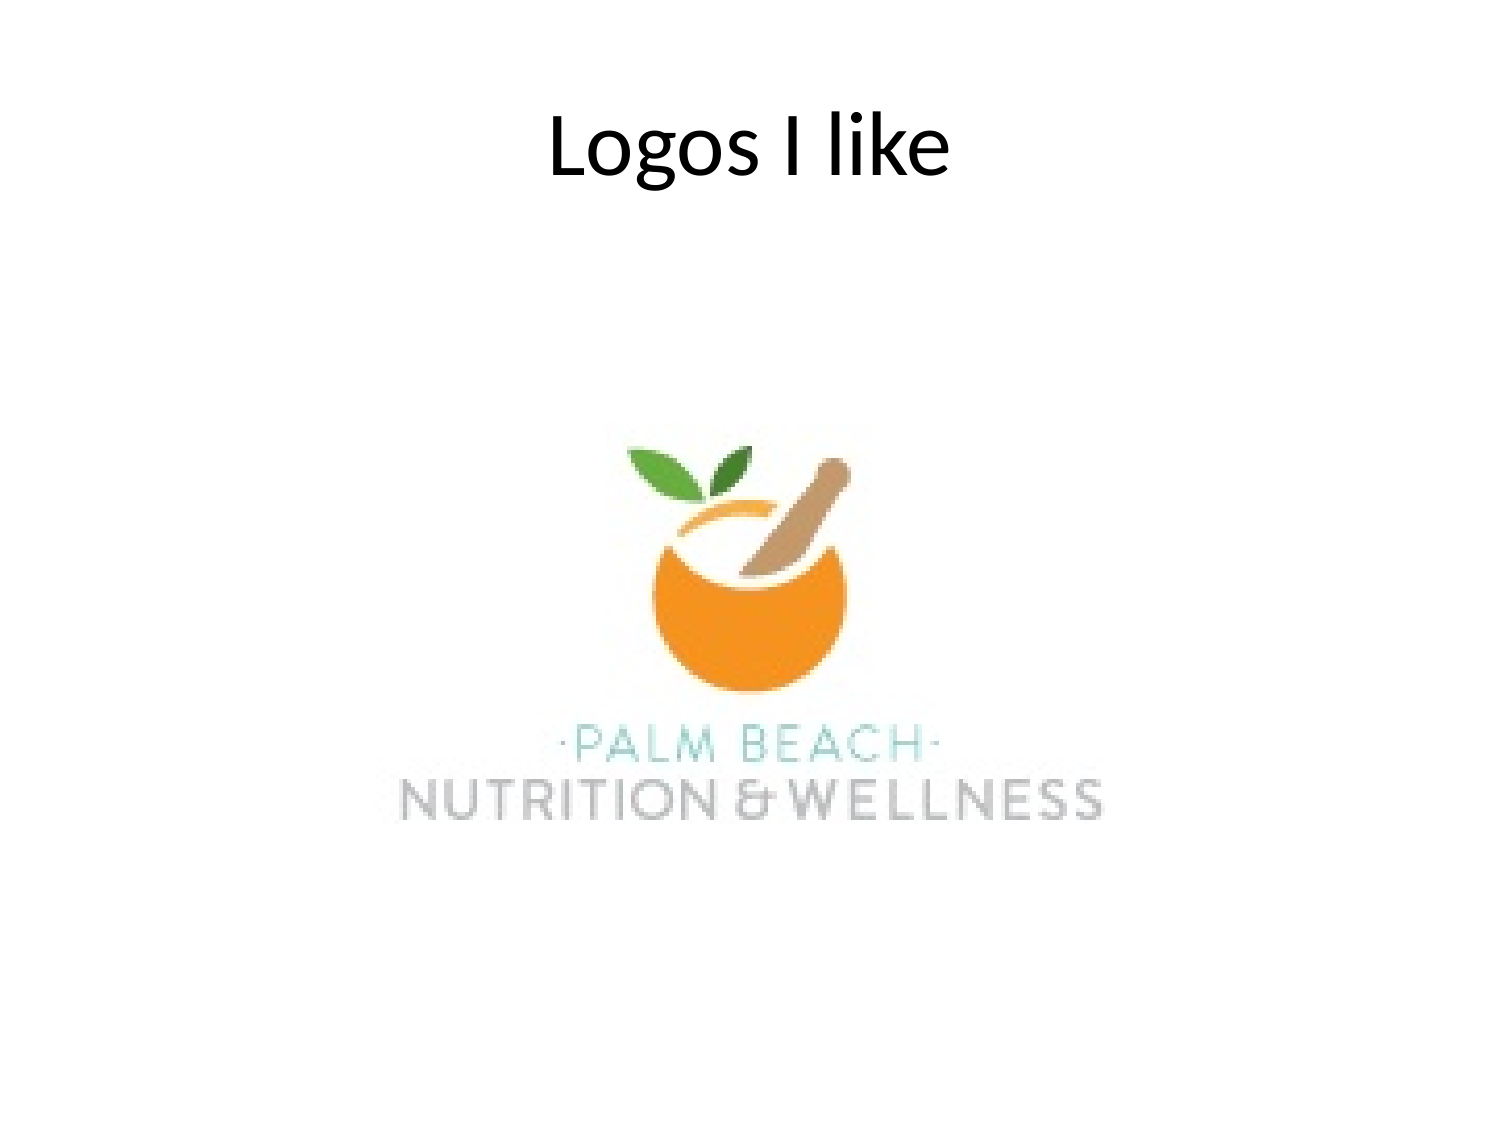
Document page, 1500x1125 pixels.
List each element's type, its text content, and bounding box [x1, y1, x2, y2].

title Logos I like [75, 45, 1425, 233]
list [74, 262, 1426, 1006]
